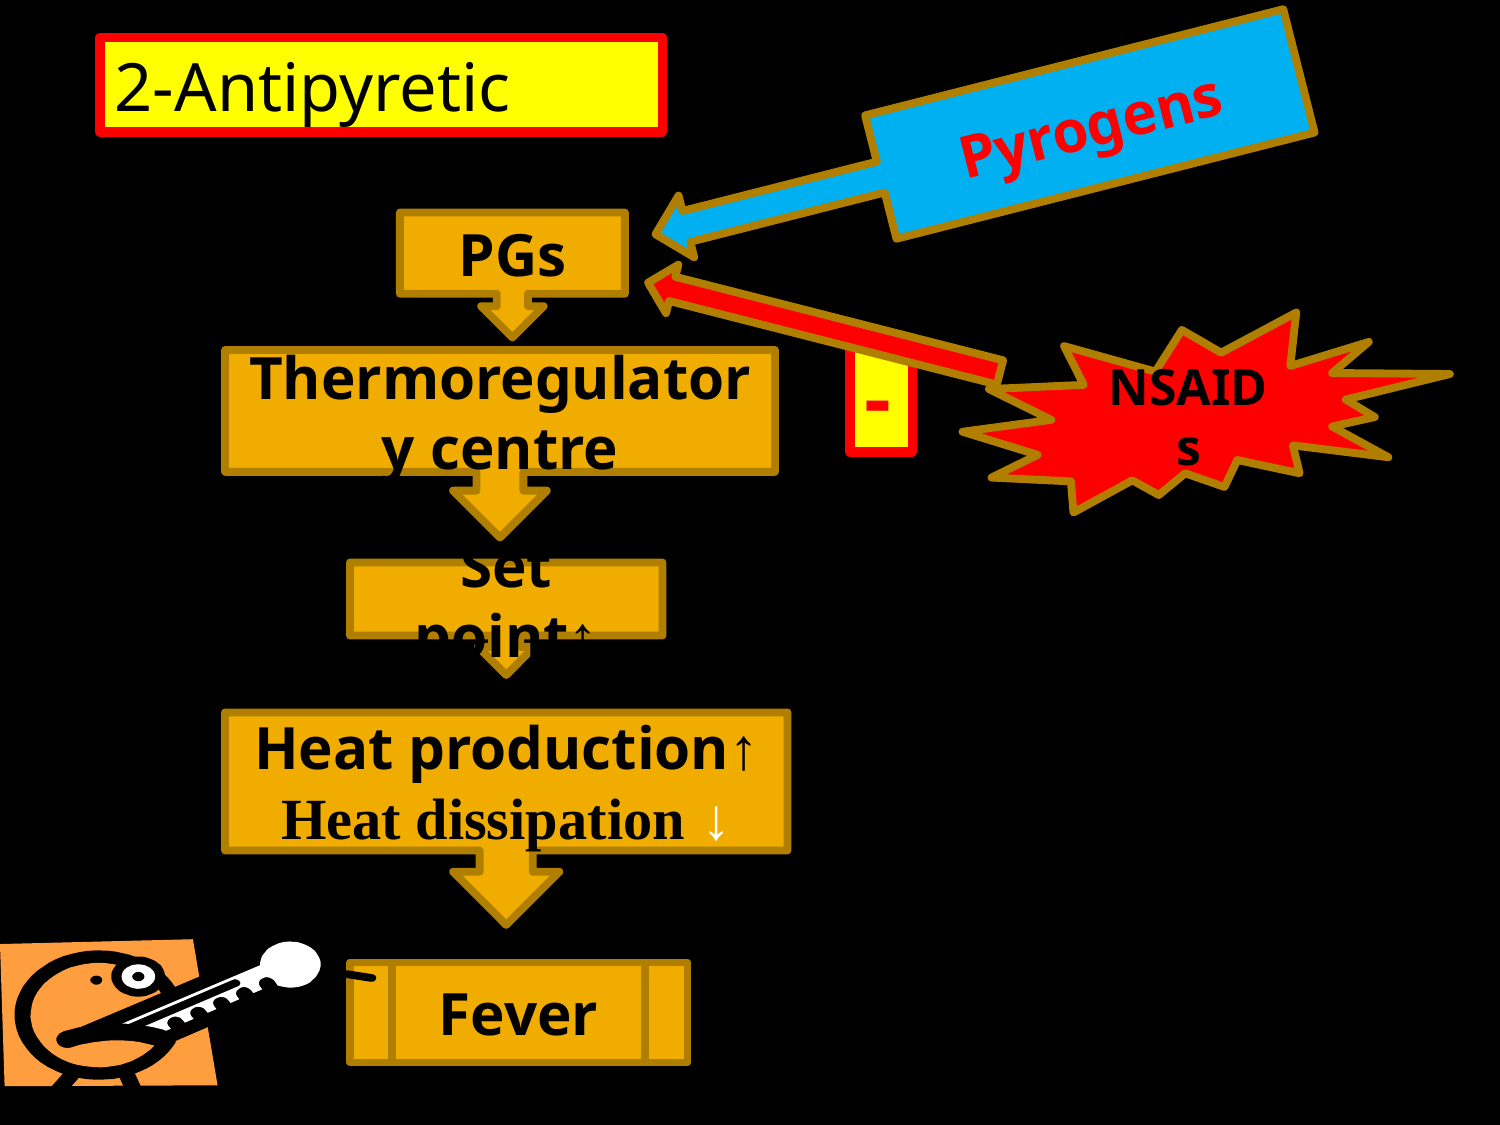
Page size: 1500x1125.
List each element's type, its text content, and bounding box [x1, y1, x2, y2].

text_box [644, 260, 1007, 389]
text_box Fever [381, 959, 691, 1066]
text_box NSAIDs [958, 308, 1454, 516]
text_box - [849, 352, 913, 453]
picture [0, 899, 377, 1125]
text_box PGs [395, 208, 629, 342]
text_box Set point↑ [346, 558, 667, 679]
text_box 2-Antipyretic [99, 37, 663, 133]
text_box Pyrogens [651, 5, 1319, 262]
text_box Heat production↑ Heat dissipation ↓ [221, 708, 792, 929]
text_box Thermoregulatory centre [221, 346, 779, 542]
